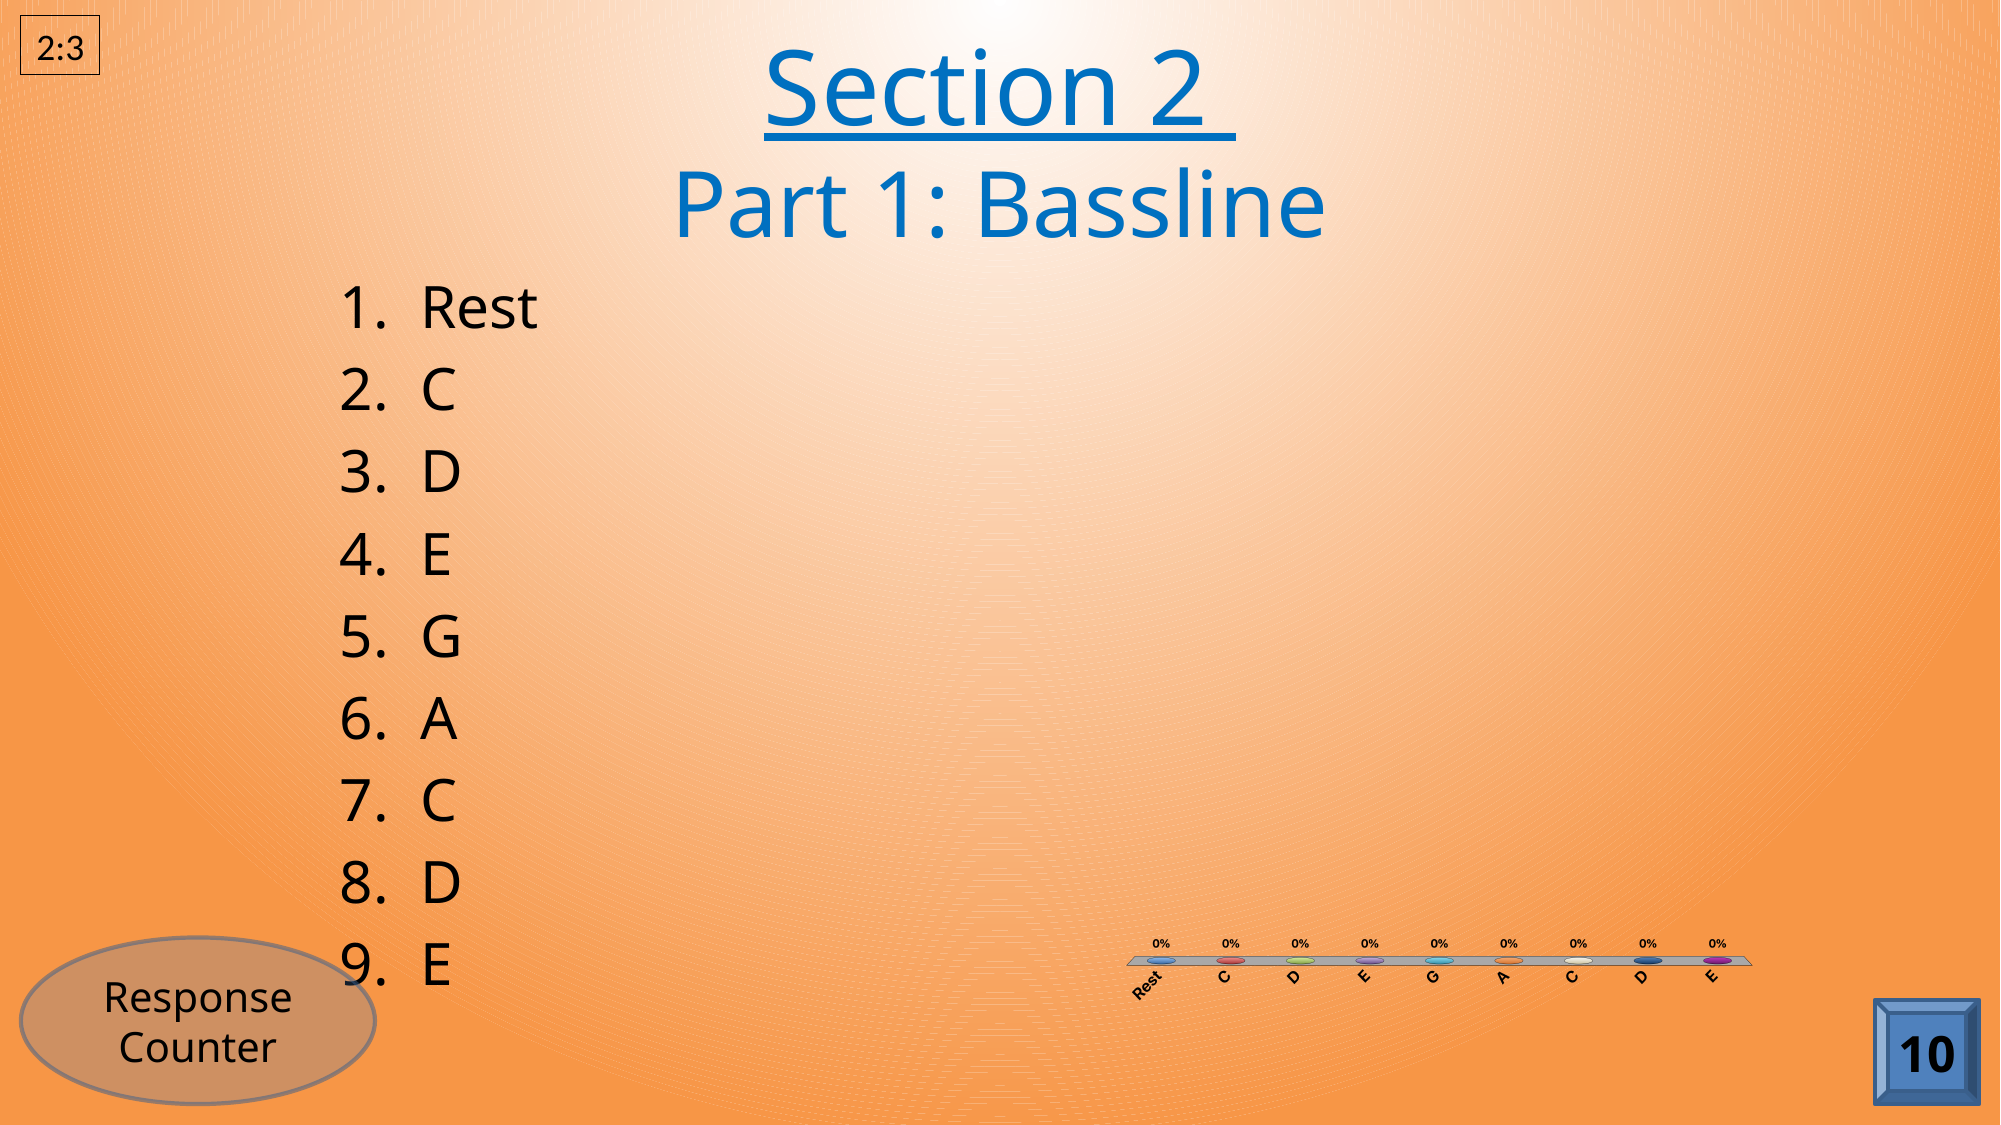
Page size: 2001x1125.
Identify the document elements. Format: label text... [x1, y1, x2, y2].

picture [1124, 262, 1762, 1006]
text_box 2:3 [20, 15, 100, 75]
title Section 2 Part 1: Bassline [99, 45, 1900, 233]
list Rest C D E G A C D E [324, 262, 1000, 1005]
text_box Response Counter [18, 935, 378, 1107]
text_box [1874, 999, 1980, 1105]
